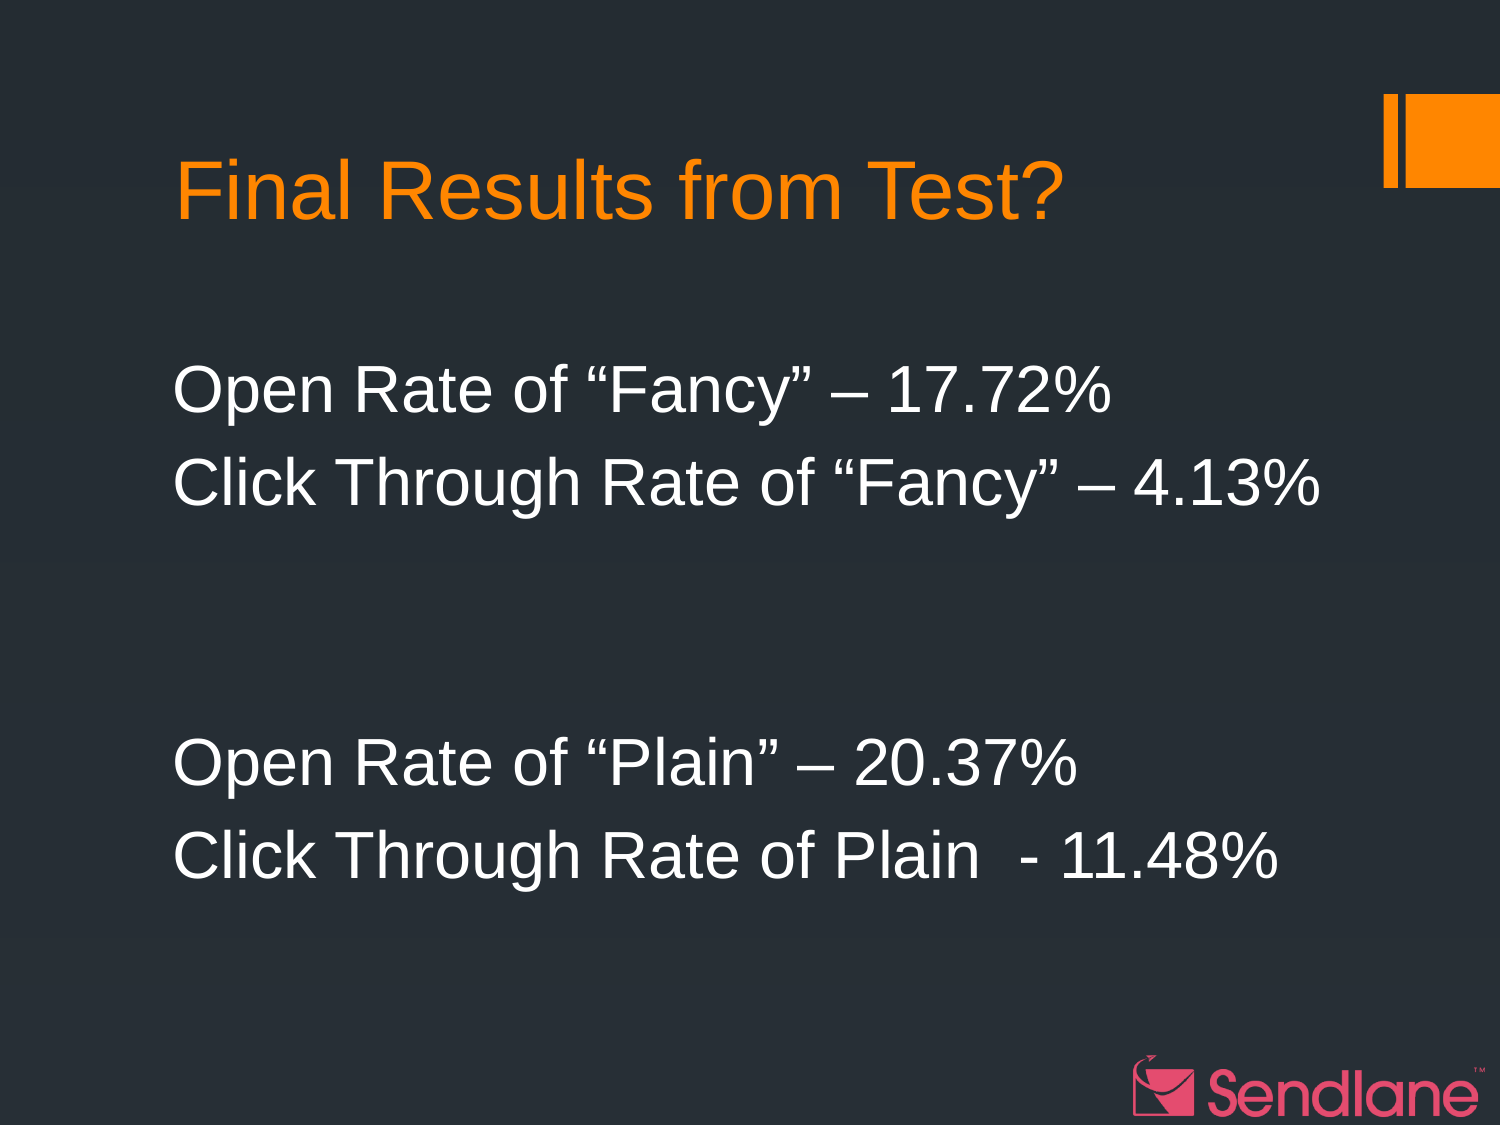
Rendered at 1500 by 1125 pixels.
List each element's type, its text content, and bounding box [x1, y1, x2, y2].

list Open Rate of “Fancy” – 17.72% Click Through Rate of “Fancy” – 4.13% Open Rate of “Plain” – 20.37% Click Through Rate of Plain - 11.48% [150, 338, 1350, 1035]
picture [1127, 1027, 1489, 1125]
title Final Results from Test? [159, 54, 1360, 244]
